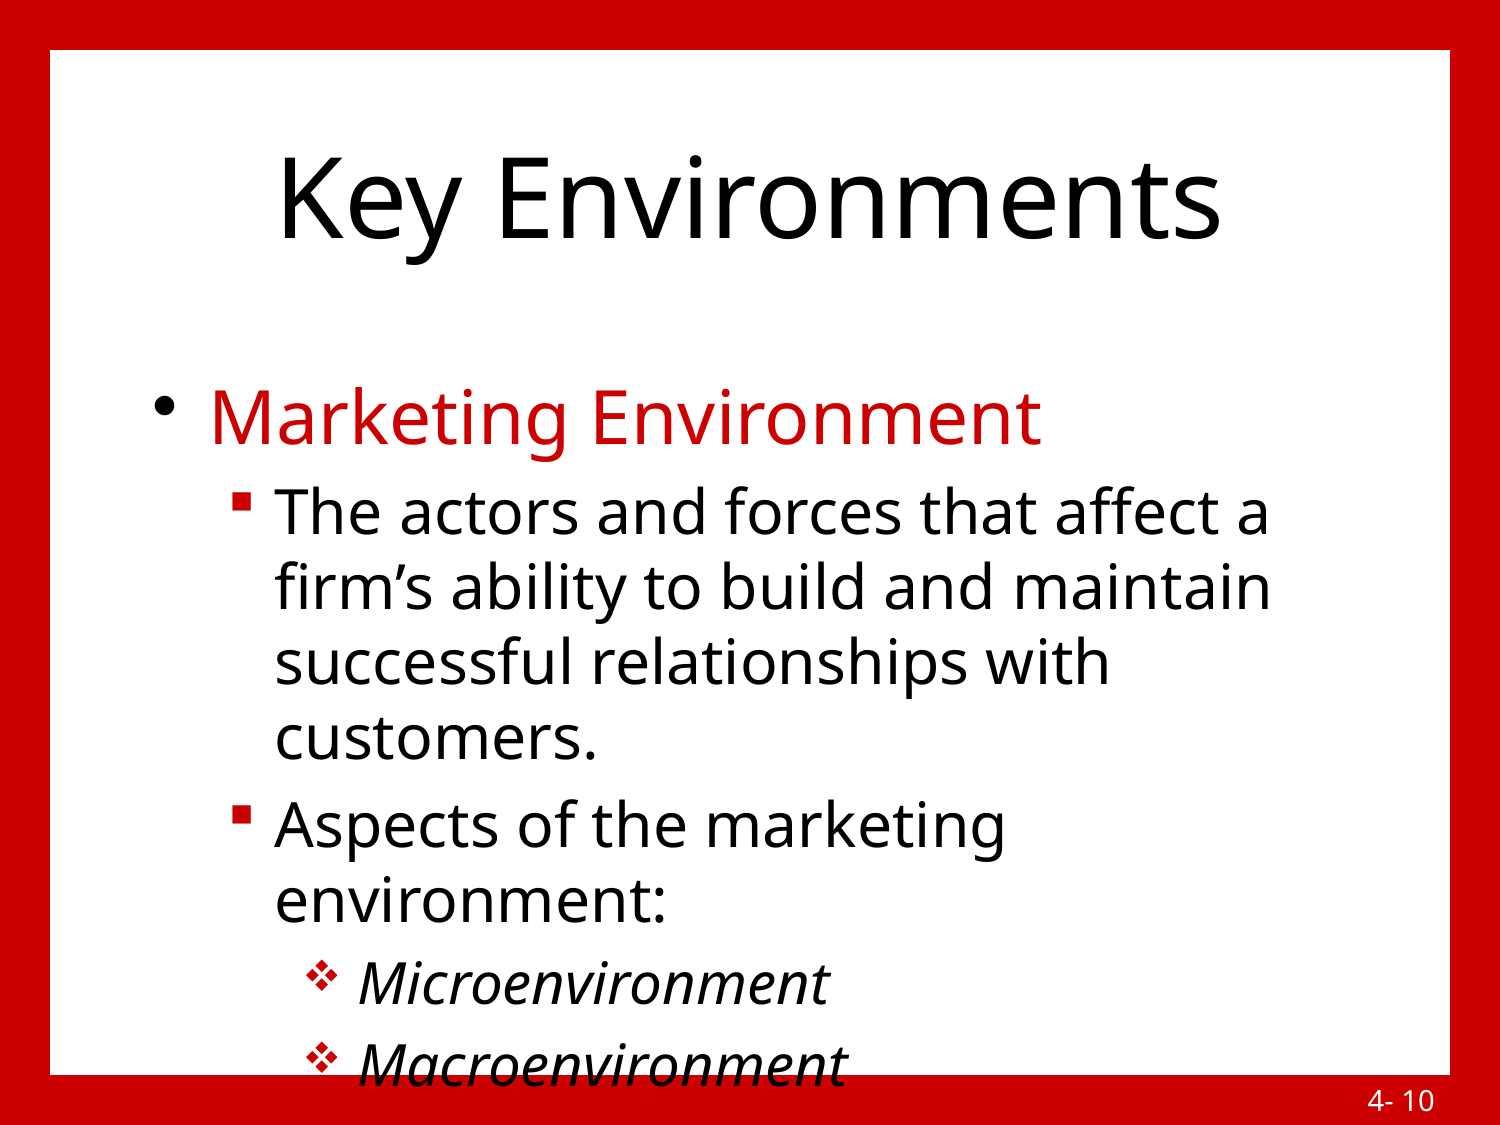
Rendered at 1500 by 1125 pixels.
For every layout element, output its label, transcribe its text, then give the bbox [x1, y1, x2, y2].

slide_number 4- 9 [1137, 1074, 1451, 1125]
title Key Environments [112, 99, 1388, 288]
list Marketing Environment The actors and forces that affect a firm’s ability to build and maintain successful relationships with customers. Aspects of the marketing environment: Microenvironment Macroenvironment [137, 362, 1426, 1051]
